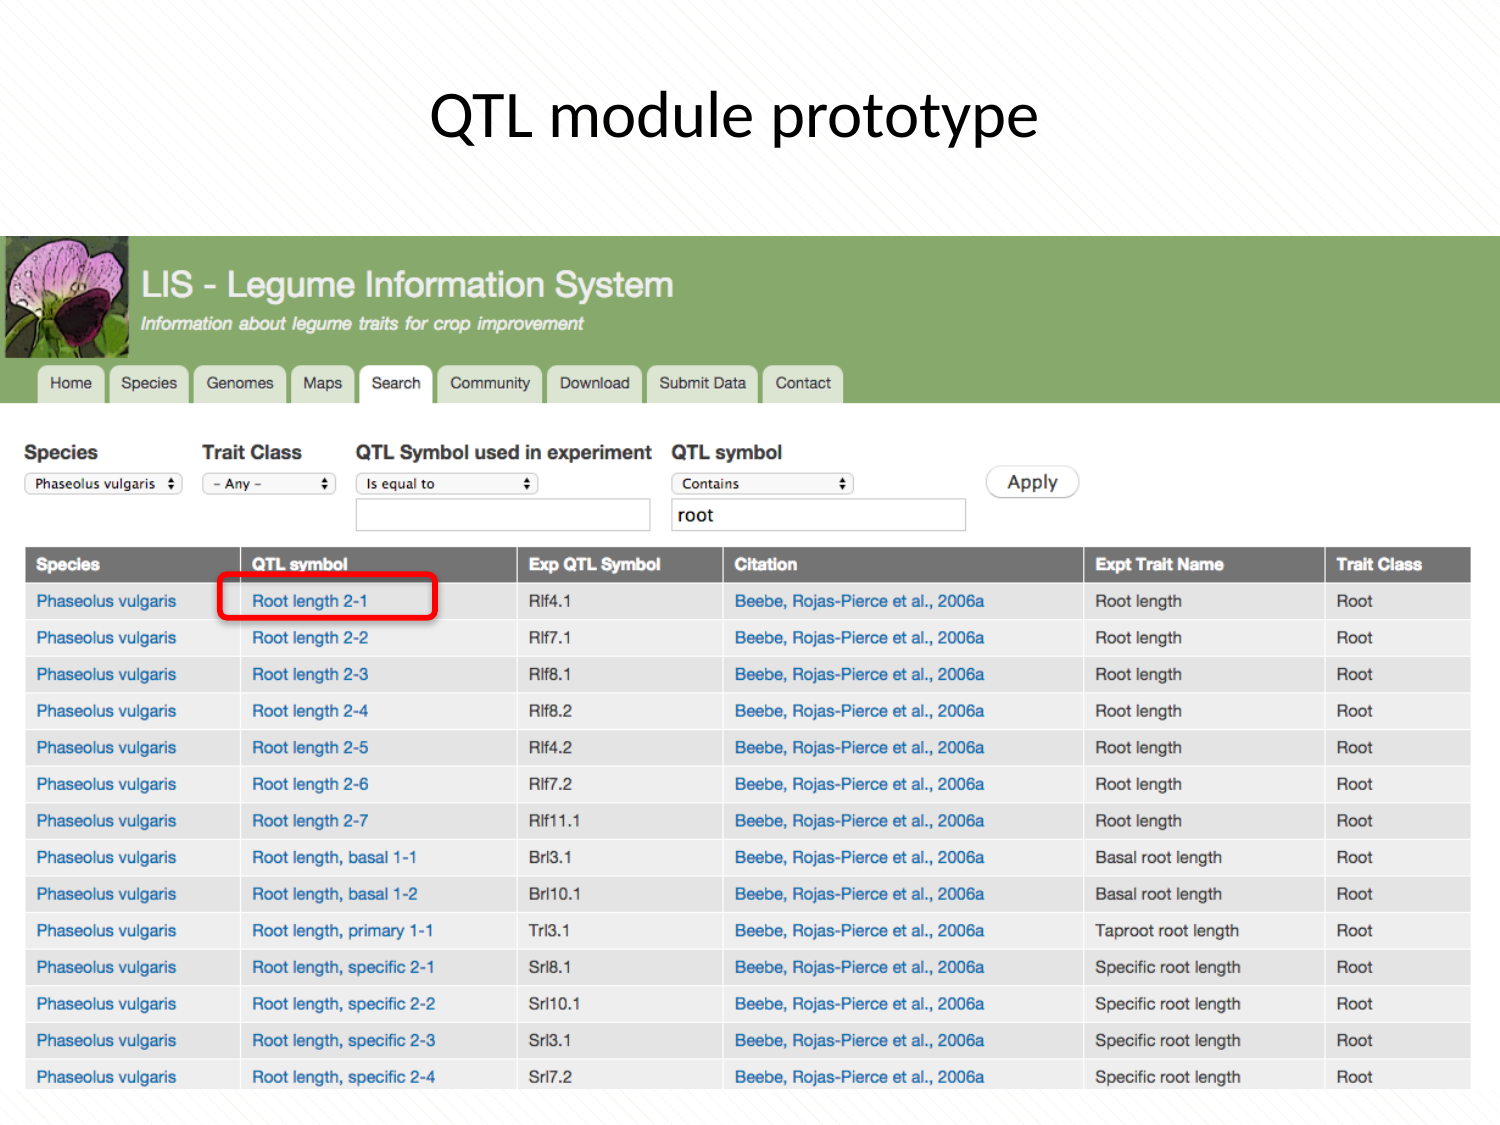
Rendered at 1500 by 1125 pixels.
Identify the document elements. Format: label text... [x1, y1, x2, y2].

picture [0, 236, 1500, 1089]
title QTL module prototype [75, 16, 1425, 205]
slide_number 77 [1074, 1097, 1425, 1103]
